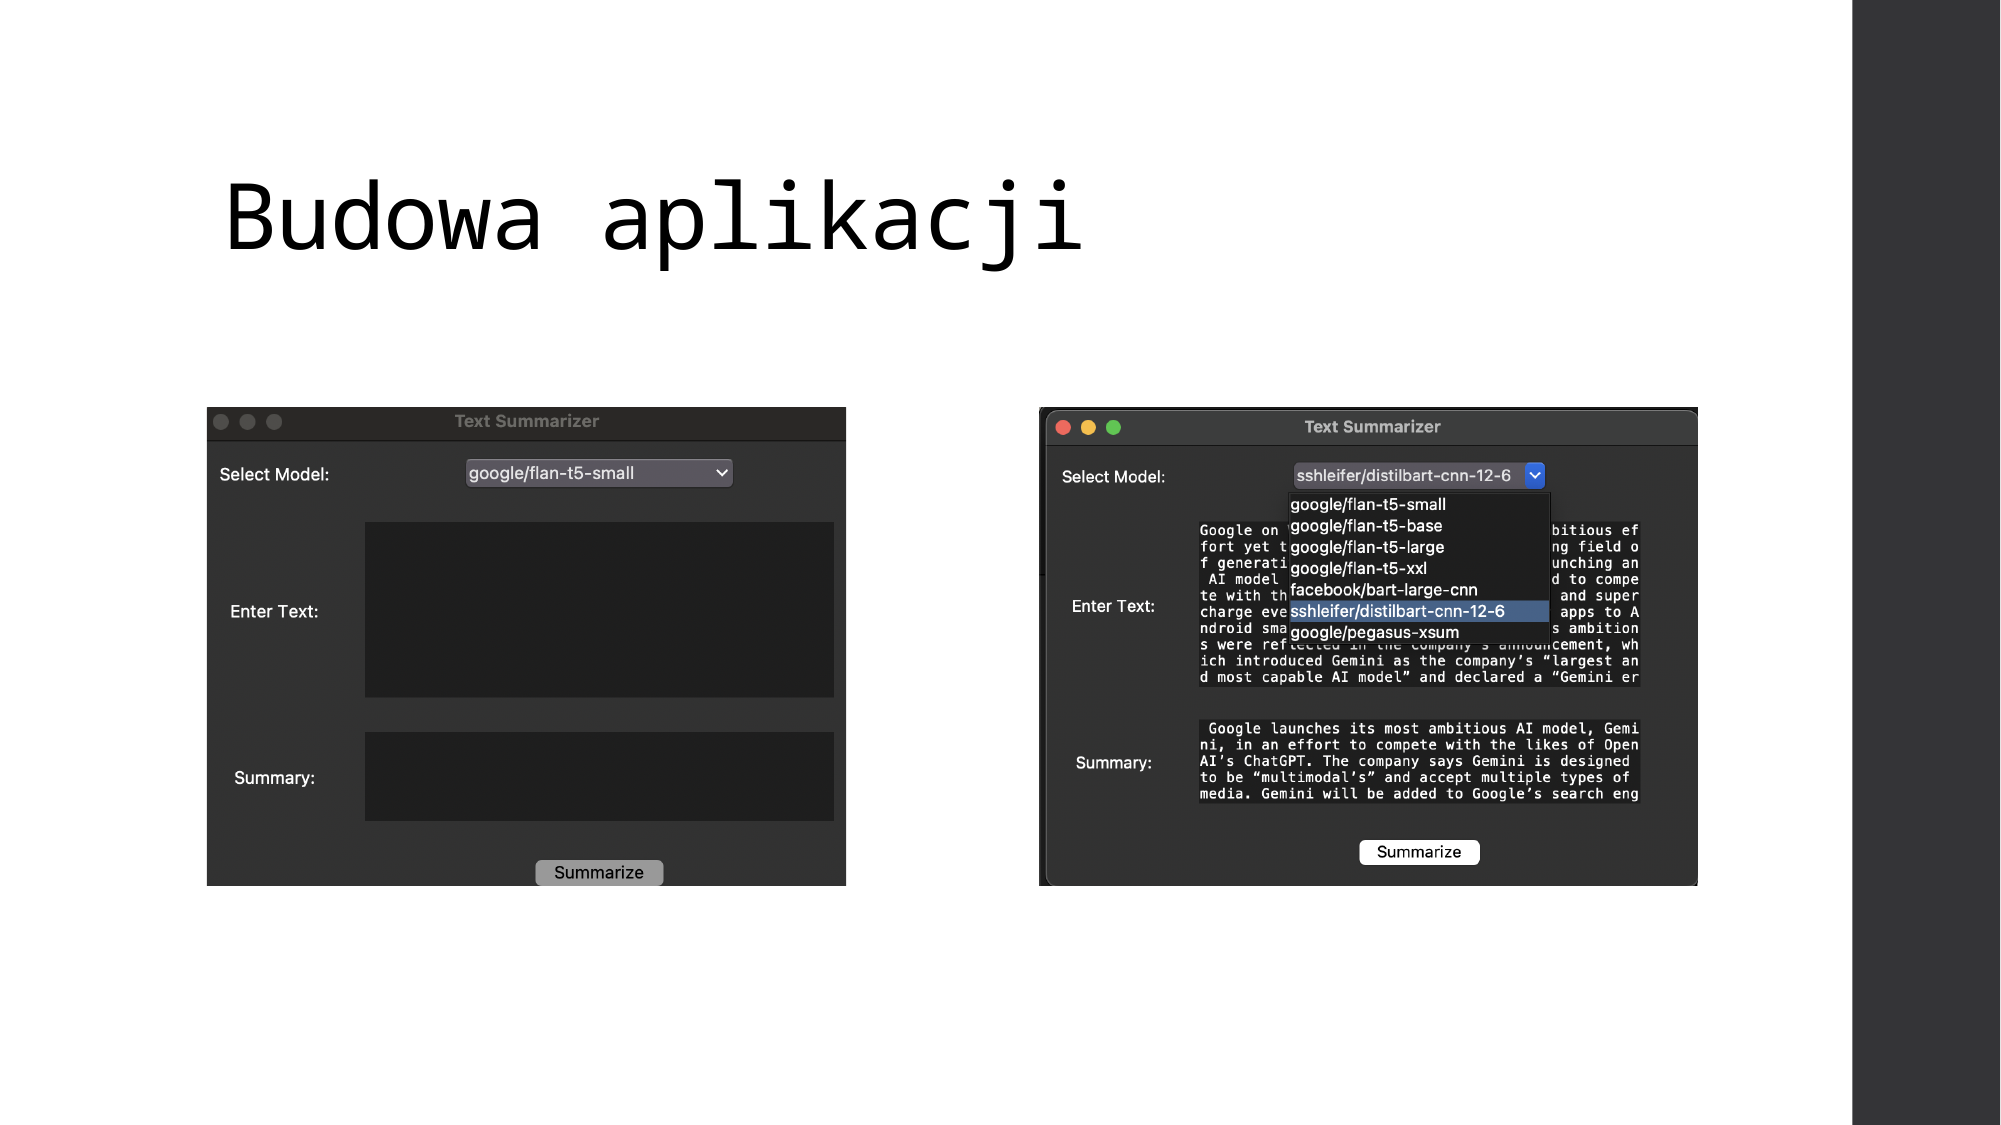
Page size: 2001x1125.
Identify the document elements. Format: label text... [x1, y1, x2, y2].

title Budowa aplikacji [206, 60, 1797, 278]
picture [1039, 406, 1698, 886]
picture [206, 406, 847, 886]
